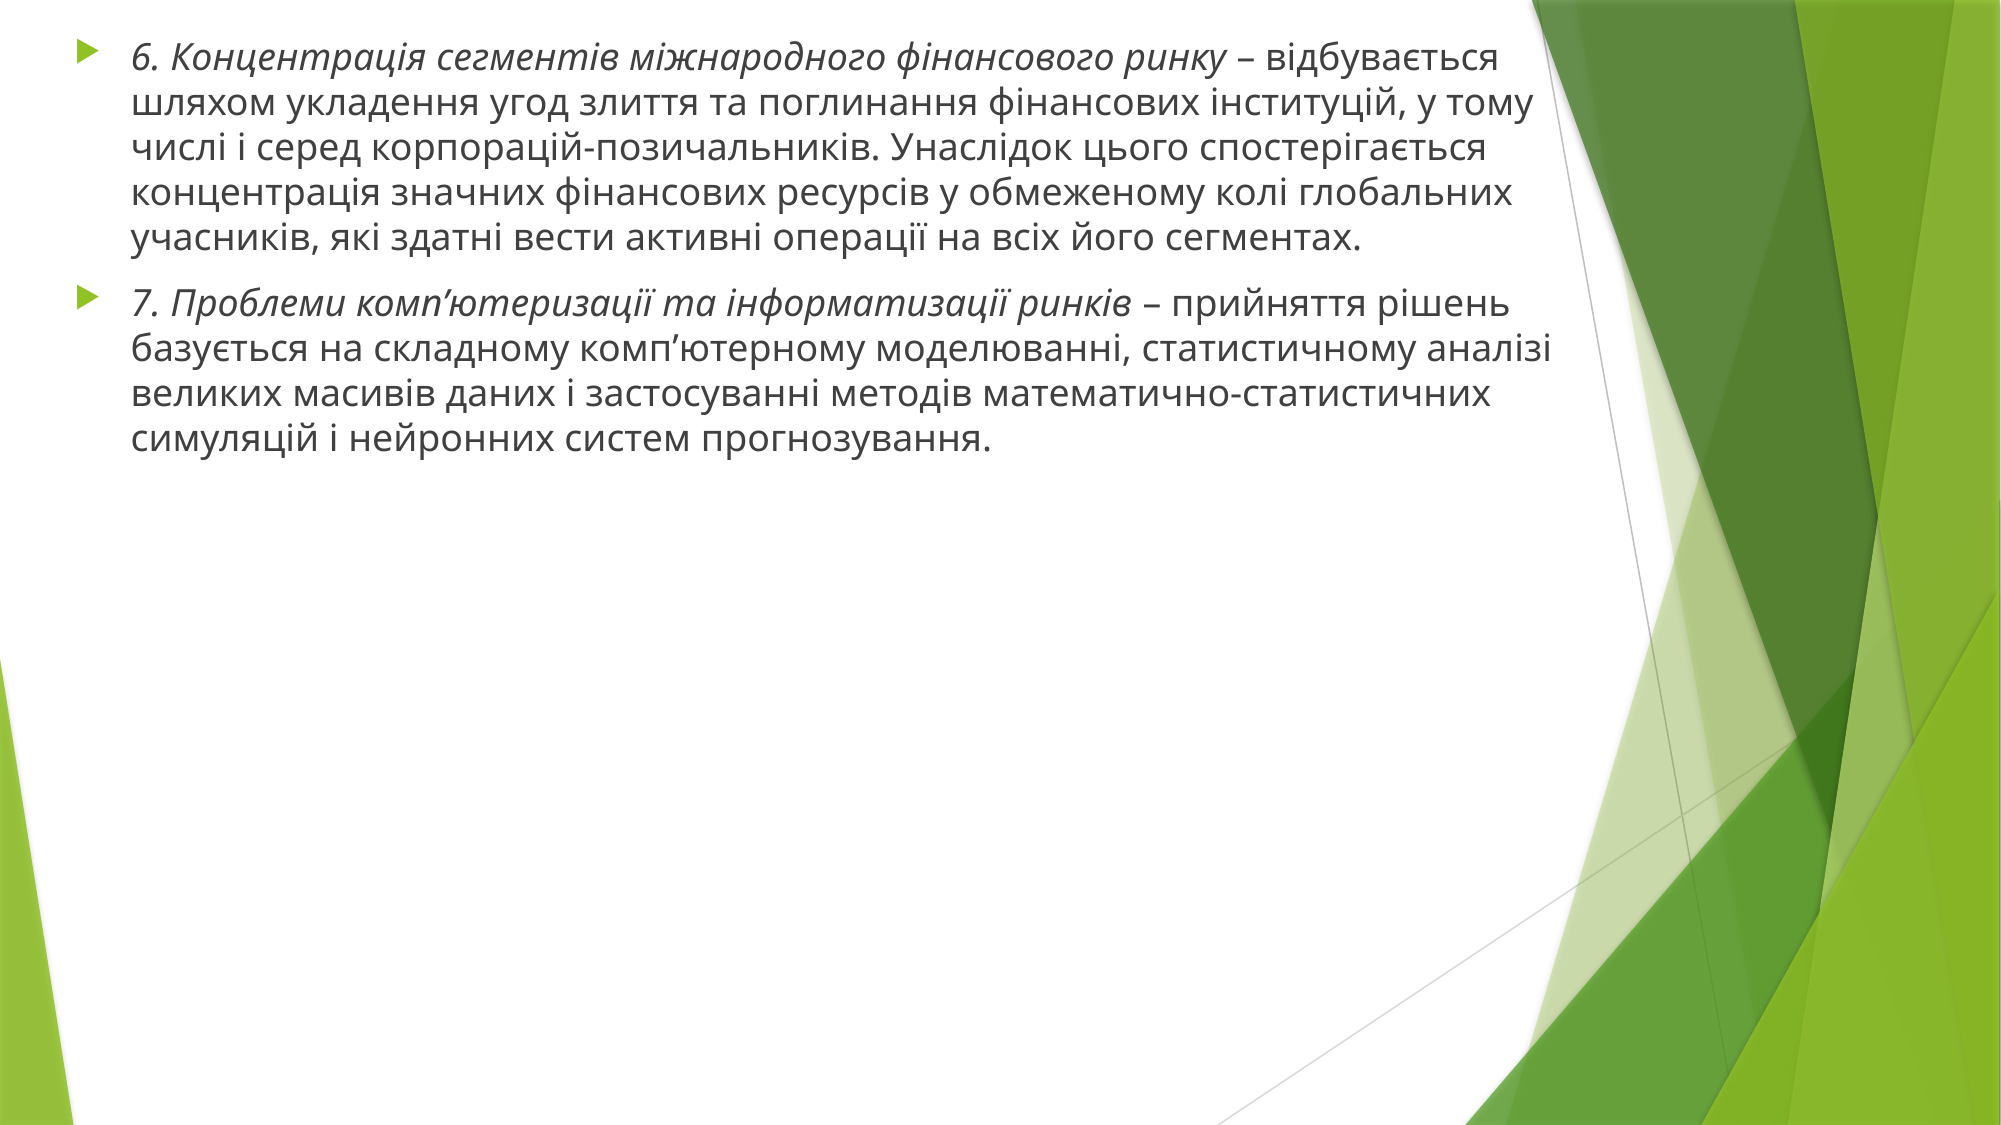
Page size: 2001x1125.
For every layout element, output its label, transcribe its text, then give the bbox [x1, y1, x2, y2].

list 6. Концентрація сегментів міжнародного фінансового ринку – відбувається шляхом укладення угод злиття та поглинання фінансових інституцій, у тому числі і серед корпорацій-позичальників. Унаслідок цього спостерігається концентрація значних фінансових ресурсів у обмеженому колі глобальних учасників, які здатні вести активні операції на всіх його сегментах. 7. Проблеми комп’ютеризації та інформатизації ринків – прийняття рішень базується на складному комп’ютерному моделюванні, статистичному аналізі великих масивів даних і застосуванні методів математично-статистичних симуляцій і нейронних систем прогнозування. [59, 25, 1603, 1108]
